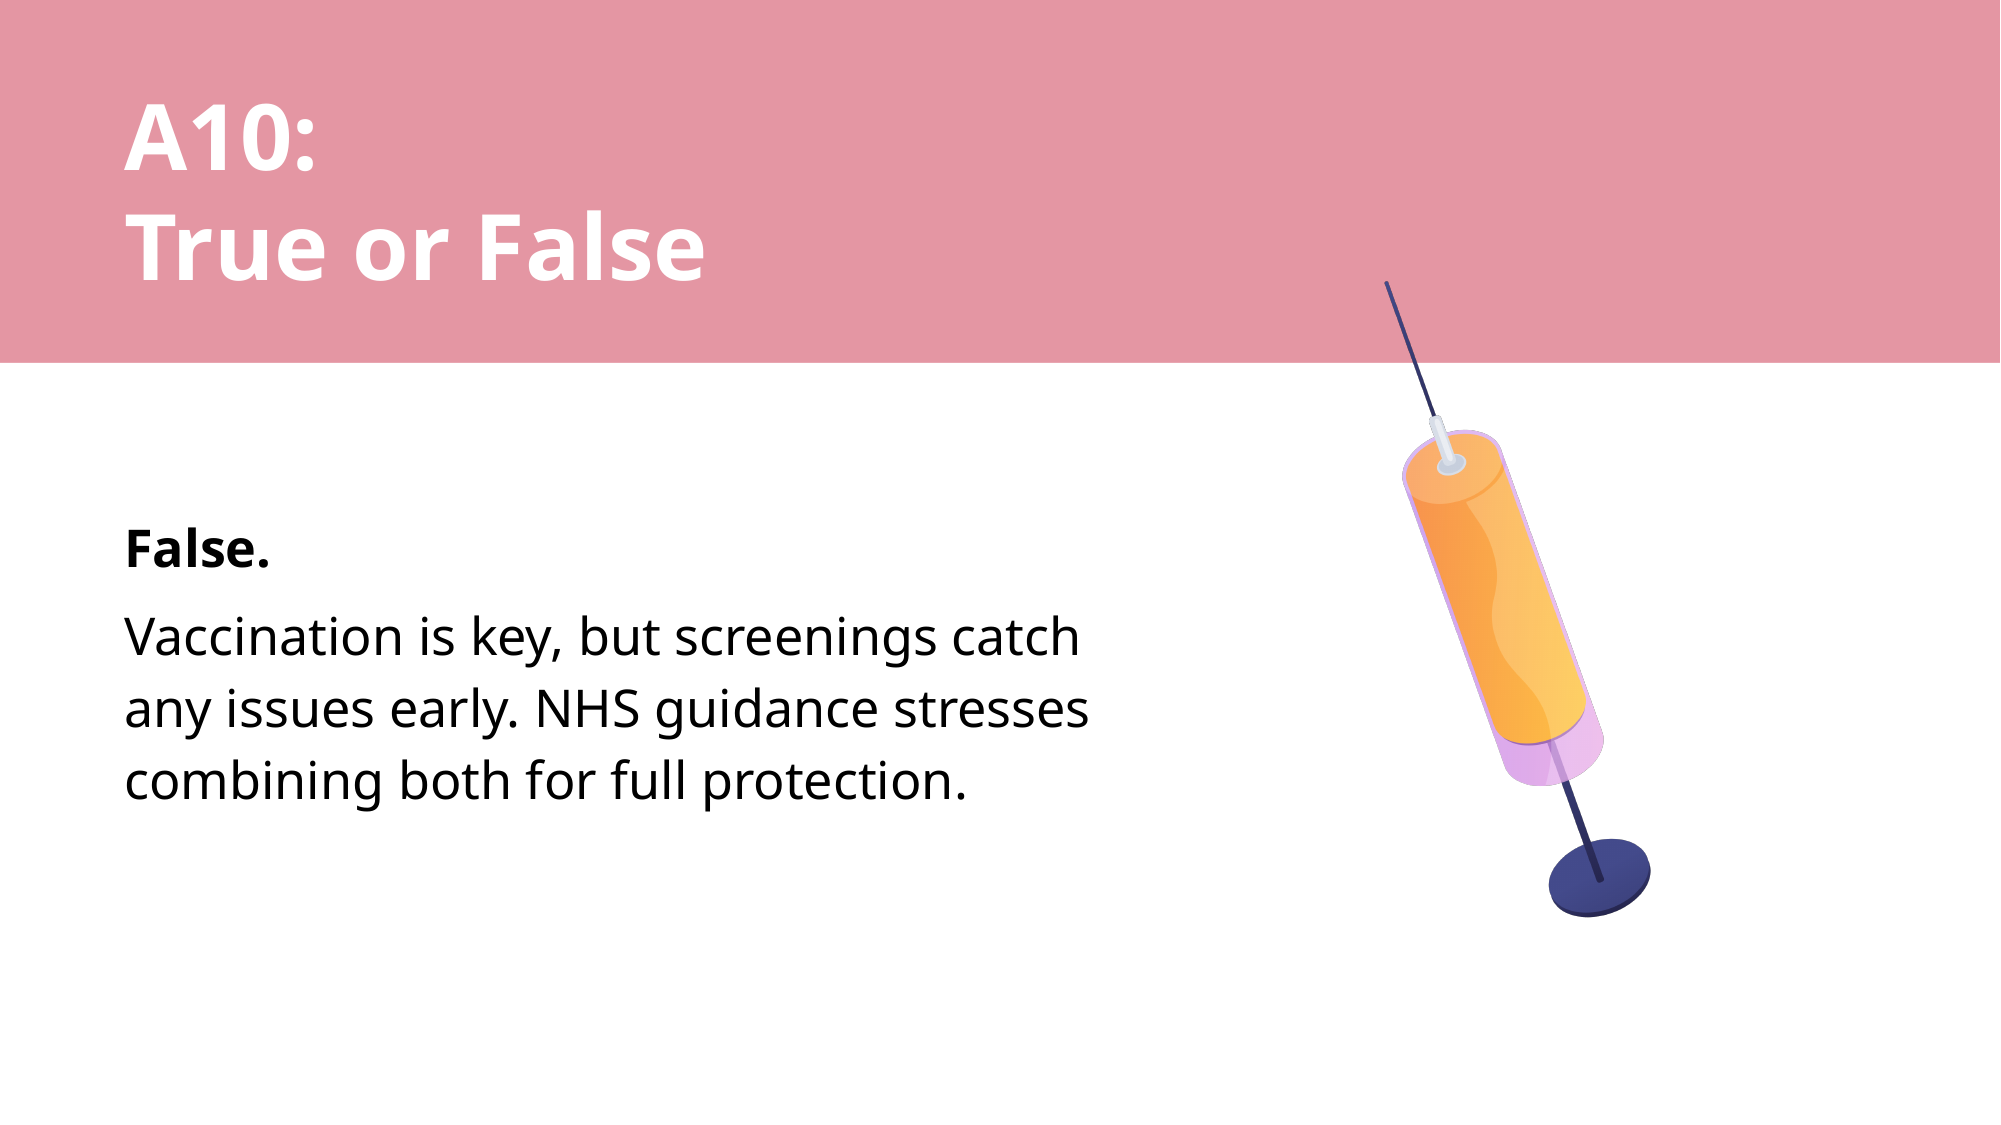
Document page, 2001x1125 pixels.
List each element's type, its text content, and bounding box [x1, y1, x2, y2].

picture [0, 0, 2000, 1002]
text_box False. Vaccination is key, but screenings catch any issues early. NHS guidance stresses combining both for full protection. [109, 498, 1120, 892]
